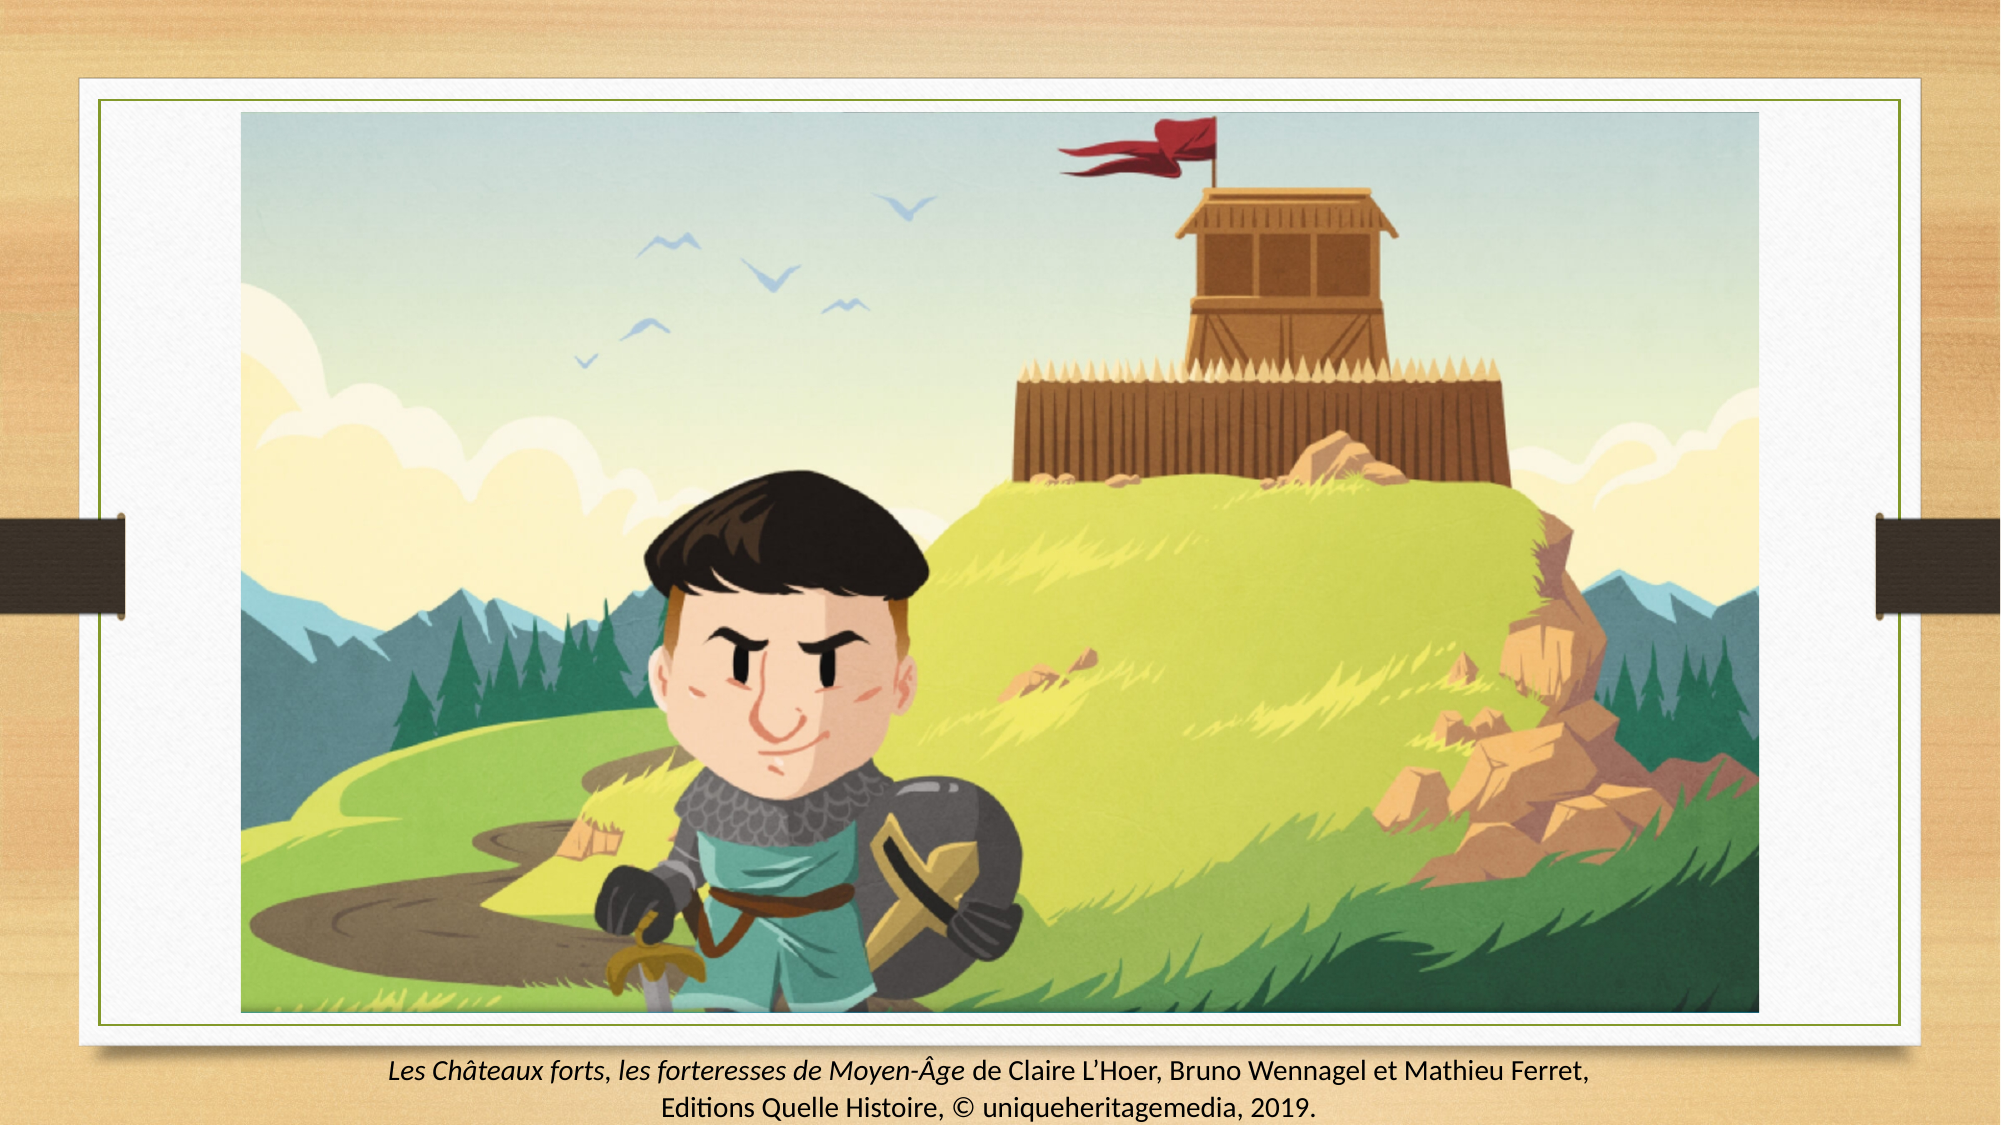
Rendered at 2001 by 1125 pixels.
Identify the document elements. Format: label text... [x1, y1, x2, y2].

text_box Les Châteaux forts, les forteresses de Moyen-Âge de Claire L’Hoer, Bruno Wennagel et Mathieu Ferret, Editions Quelle Histoire, © uniqueheritagemedia, 2019. [347, 1041, 1632, 1125]
picture [0, 0, 2001, 1125]
